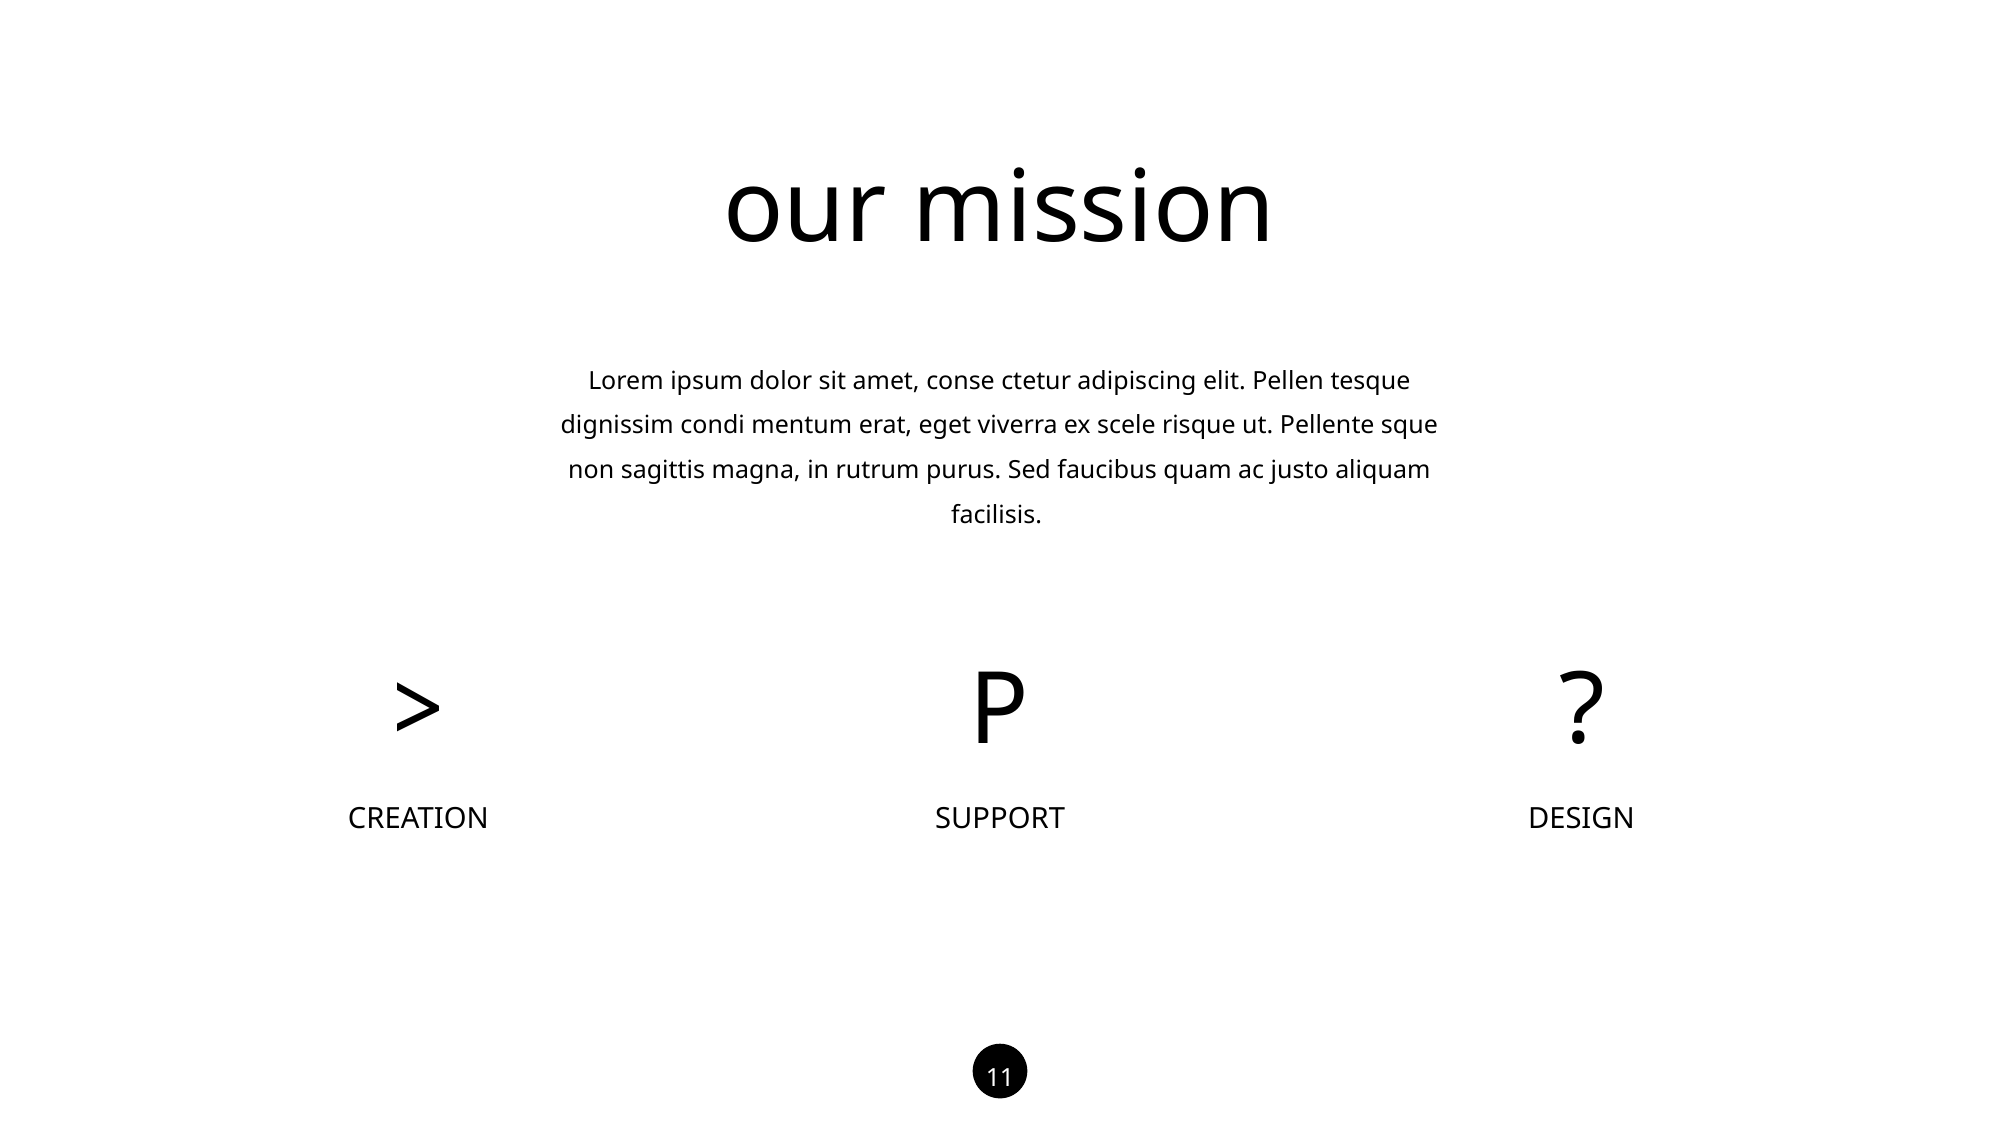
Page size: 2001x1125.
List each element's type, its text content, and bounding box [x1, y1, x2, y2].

text_box 11 [962, 1039, 1038, 1099]
text_box ? [1520, 636, 1642, 771]
text_box CREATION [329, 792, 508, 842]
text_box SUPPORT [910, 792, 1090, 842]
text_box DESIGN [1492, 792, 1671, 842]
text_box Lorem ipsum dolor sit amet, conse ctetur adipiscing elit. Pellen tesque dignissim condi mentum erat, eget viverra ex scele risque ut. Pellente sque non sagittis magna, in rutrum purus. Sed faucibus quam ac justo aliquam facilisis. [519, 341, 1481, 537]
text_box P [939, 636, 1061, 771]
text_box our mission [681, 134, 1319, 269]
text_box > [357, 636, 479, 771]
